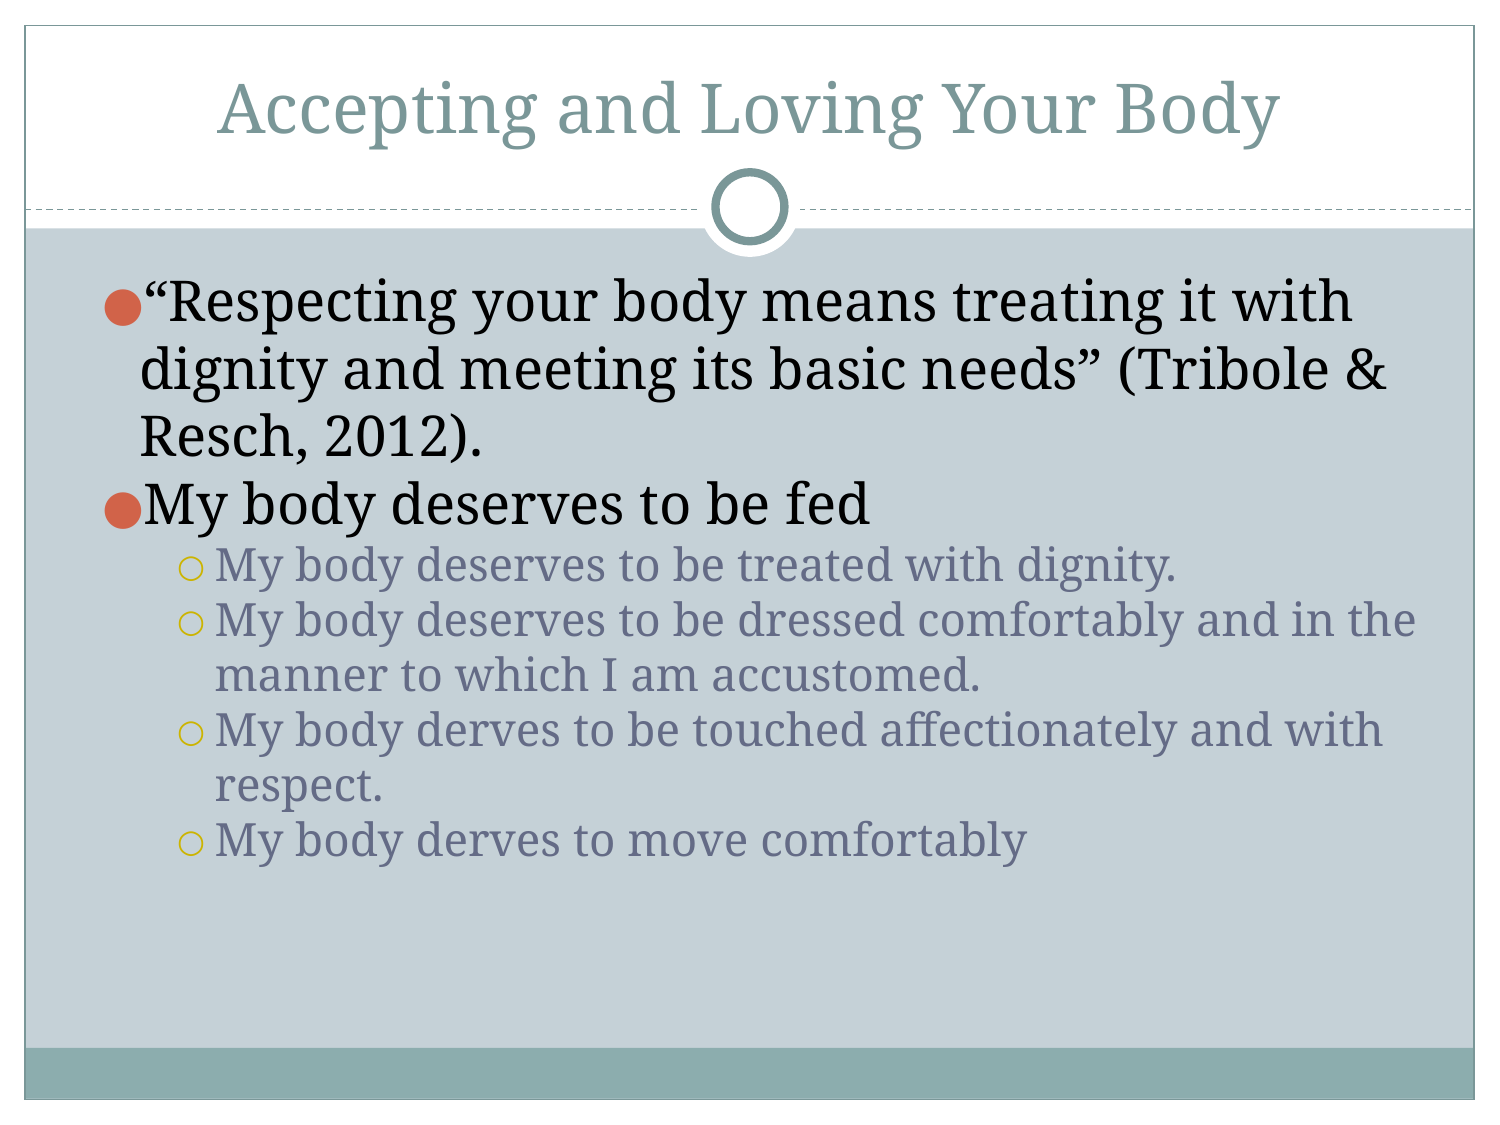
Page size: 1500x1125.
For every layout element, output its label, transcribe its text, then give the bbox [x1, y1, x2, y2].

title Accepting and Loving Your Body [49, 37, 1450, 162]
list “Respecting your body means treating it with dignity and meeting its basic needs” (Tribole & Resch, 2012). My body deserves to be fed My body deserves to be treated with dignity. My body deserves to be dressed comfortably and in the manner to which I am accustomed. My body derves to be touched affectionately and with respect. My body derves to move comfortably [49, 250, 1445, 1001]
